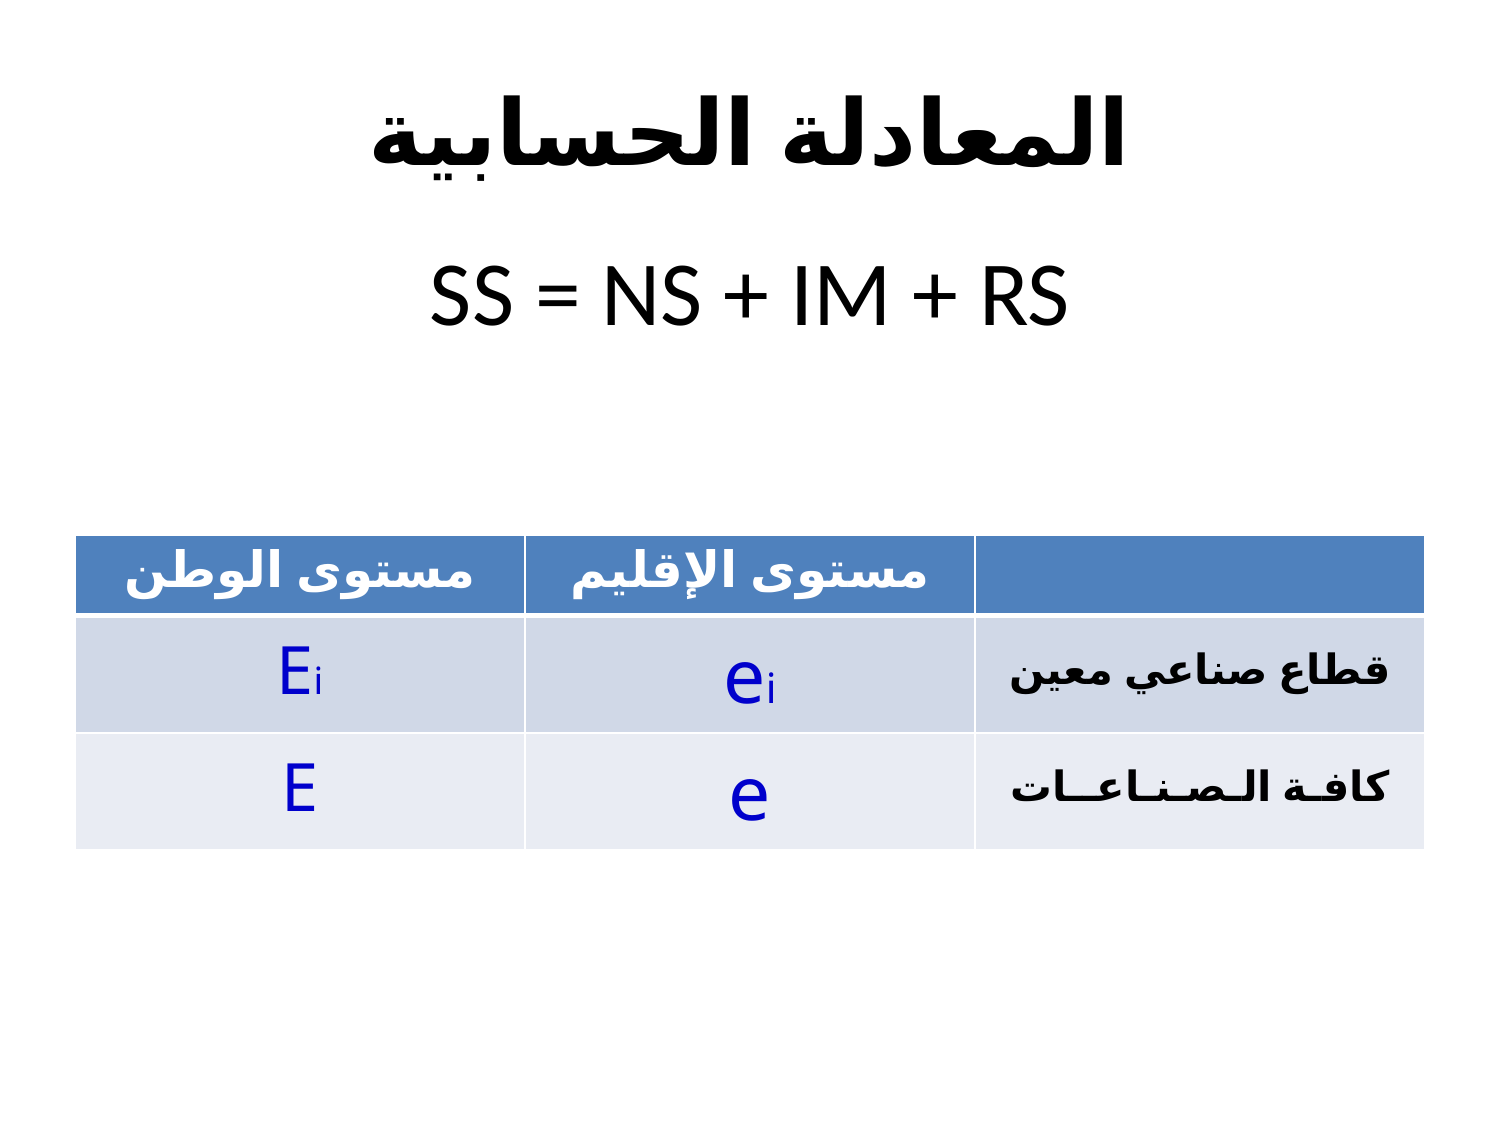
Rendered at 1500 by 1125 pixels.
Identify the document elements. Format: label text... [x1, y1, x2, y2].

table_cell ei [526, 618, 974, 732]
table_cell قطاع صناعي معين [976, 618, 1424, 732]
table_cell كافـة الـصـنـاعــات [976, 734, 1424, 849]
table_header مستوى الإقليم [526, 536, 974, 613]
table_cell E [76, 734, 524, 849]
table_header مستوى الوطن [76, 536, 524, 613]
table_cell Ei [76, 618, 524, 732]
table_header [976, 536, 1424, 613]
title المعادلة الحسابية SS = NS + IM + RS [75, 45, 1425, 387]
table_cell e [526, 734, 974, 849]
